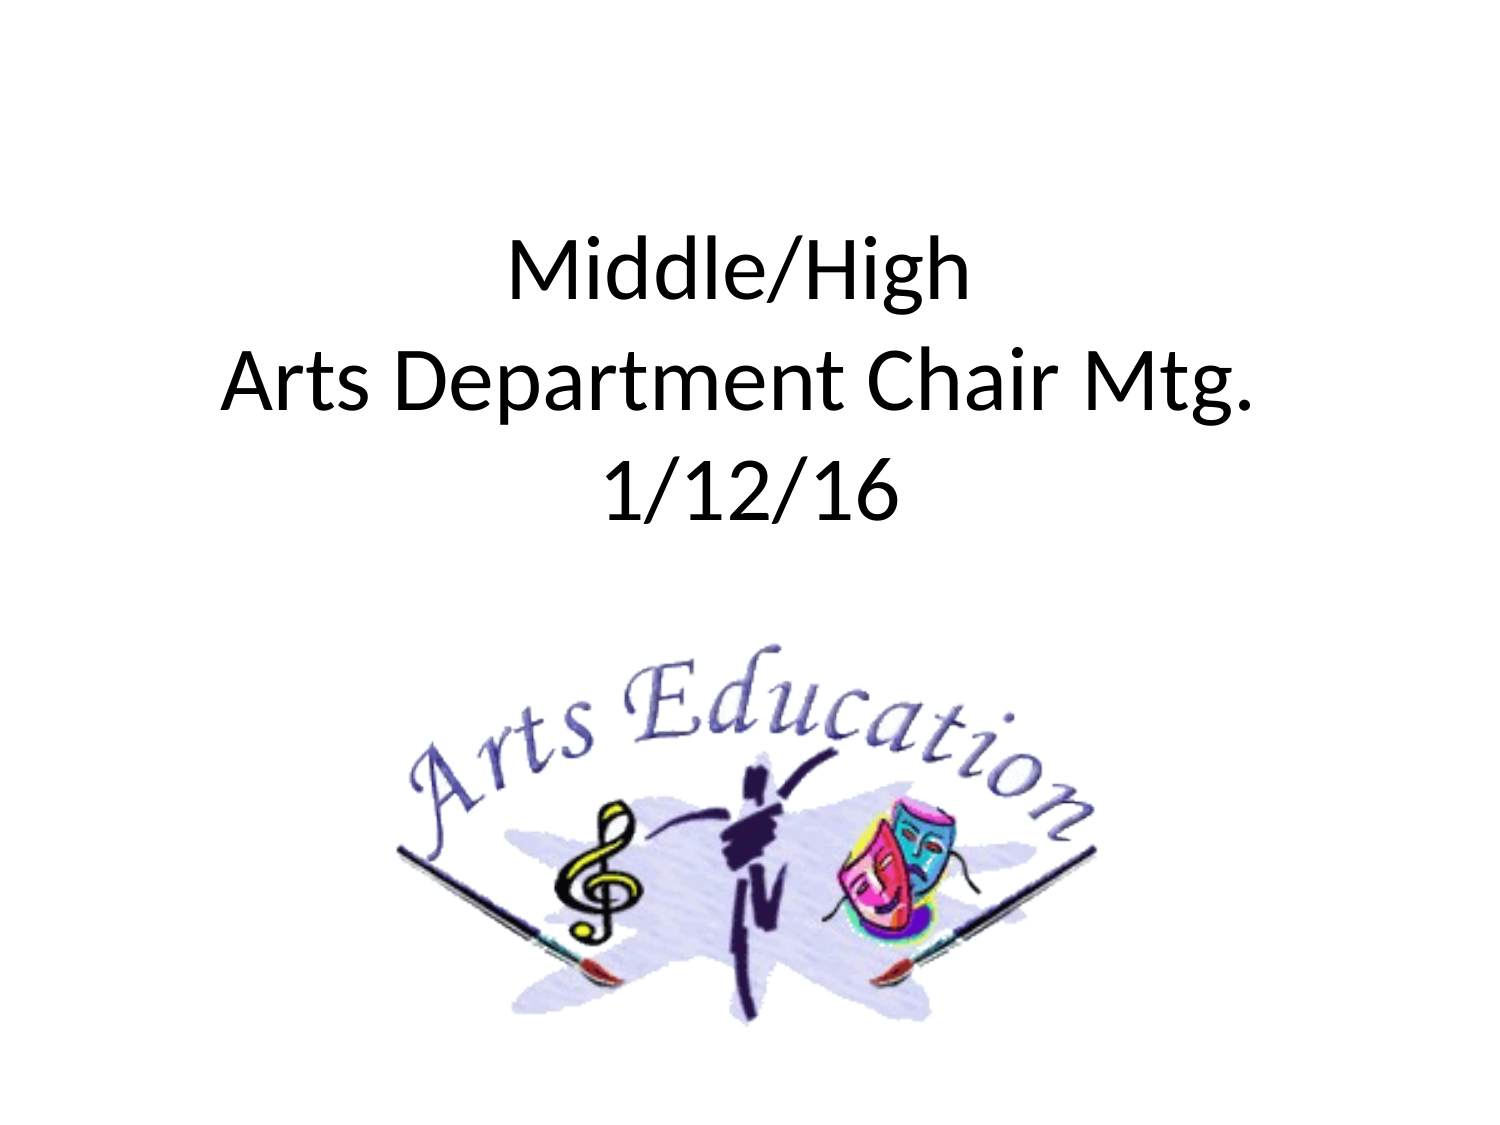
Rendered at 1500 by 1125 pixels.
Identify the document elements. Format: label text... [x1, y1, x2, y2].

picture [387, 634, 1113, 1040]
title Middle/High Arts Department Chair Mtg. 1/12/16 [112, 156, 1388, 591]
